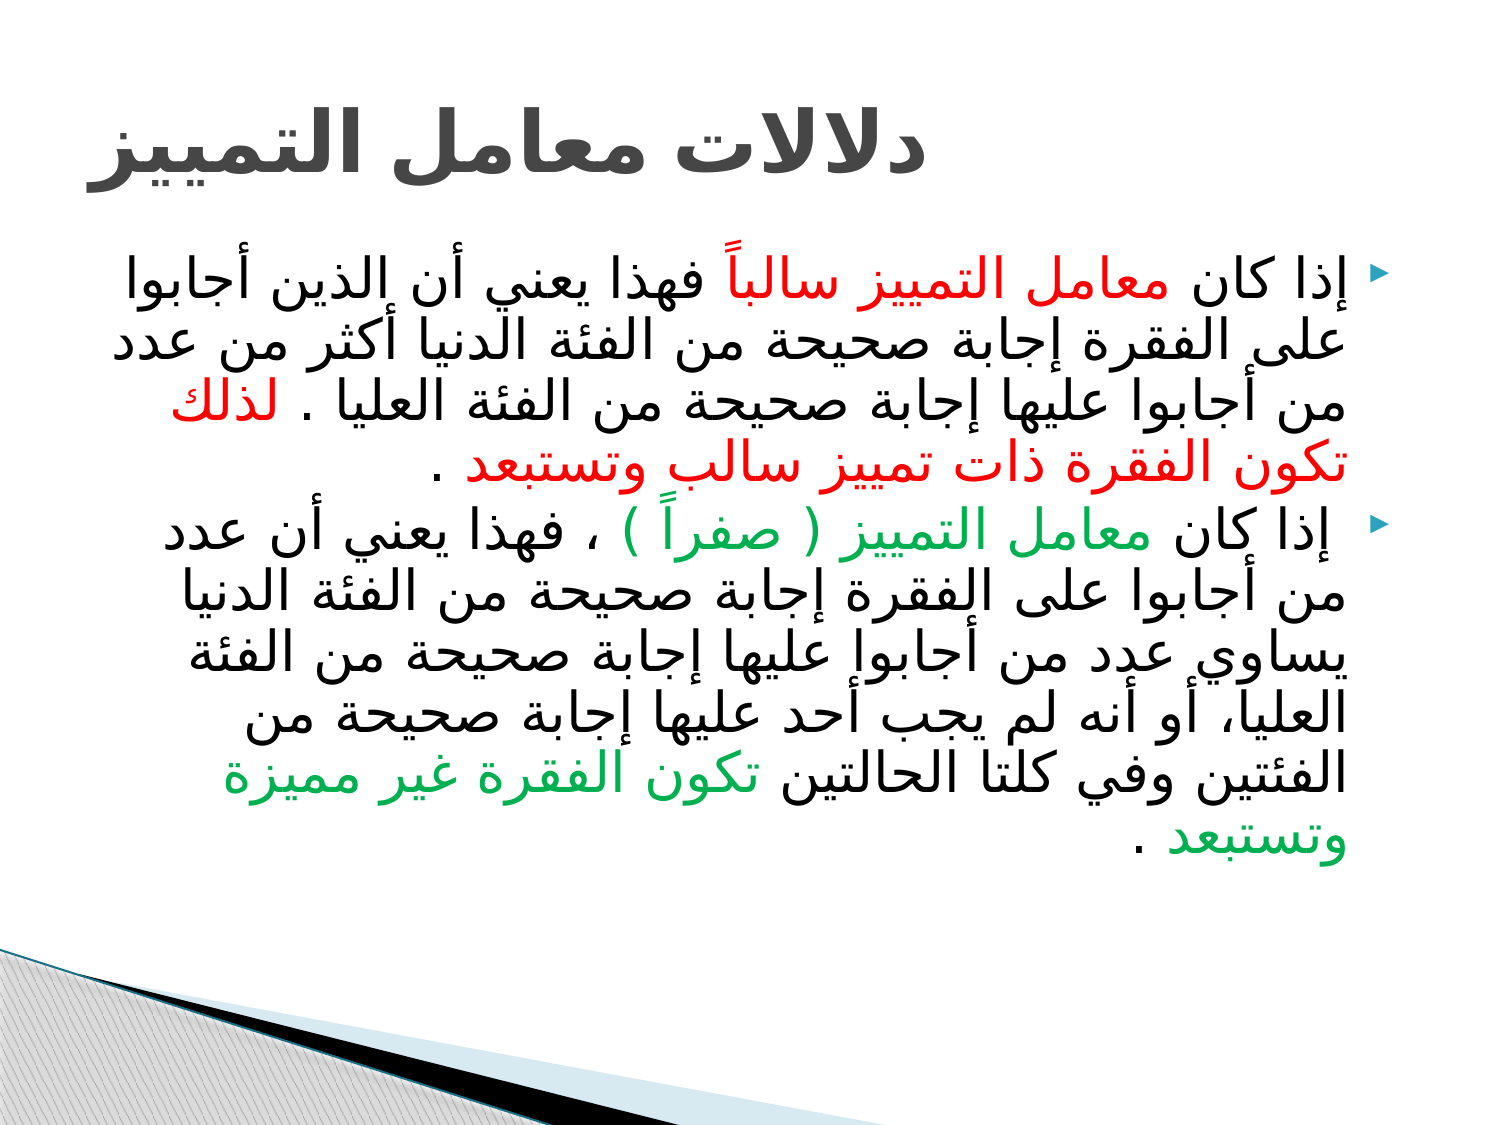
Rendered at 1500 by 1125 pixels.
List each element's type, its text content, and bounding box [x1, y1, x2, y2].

list إذا كان معامل التمييز سالباً فهذا يعني أن الذين أجابوا على الفقرة إجابة صحيحة من الفئة الدنيا أكثر من عدد من أجابوا عليها إجابة صحيحة من الفئة العليا . لذلك تكون الفقرة ذات تمييز سالب وتستبعد . إذا كان معامل التمييز ( صفراً ) ، فهذا يعني أن عدد من أجابوا على الفقرة إجابة صحيحة من الفئة الدنيا يساوي عدد من أجابوا عليها إجابة صحيحة من الفئة العليا، أو أنه لم يجب أحد عليها إجابة صحيحة من الفئتين وفي كلتا الحالتين تكون الفقرة غير مميزة وتستبعد . [75, 243, 1425, 986]
title دلالات معامل التمييز [75, 45, 1425, 233]
